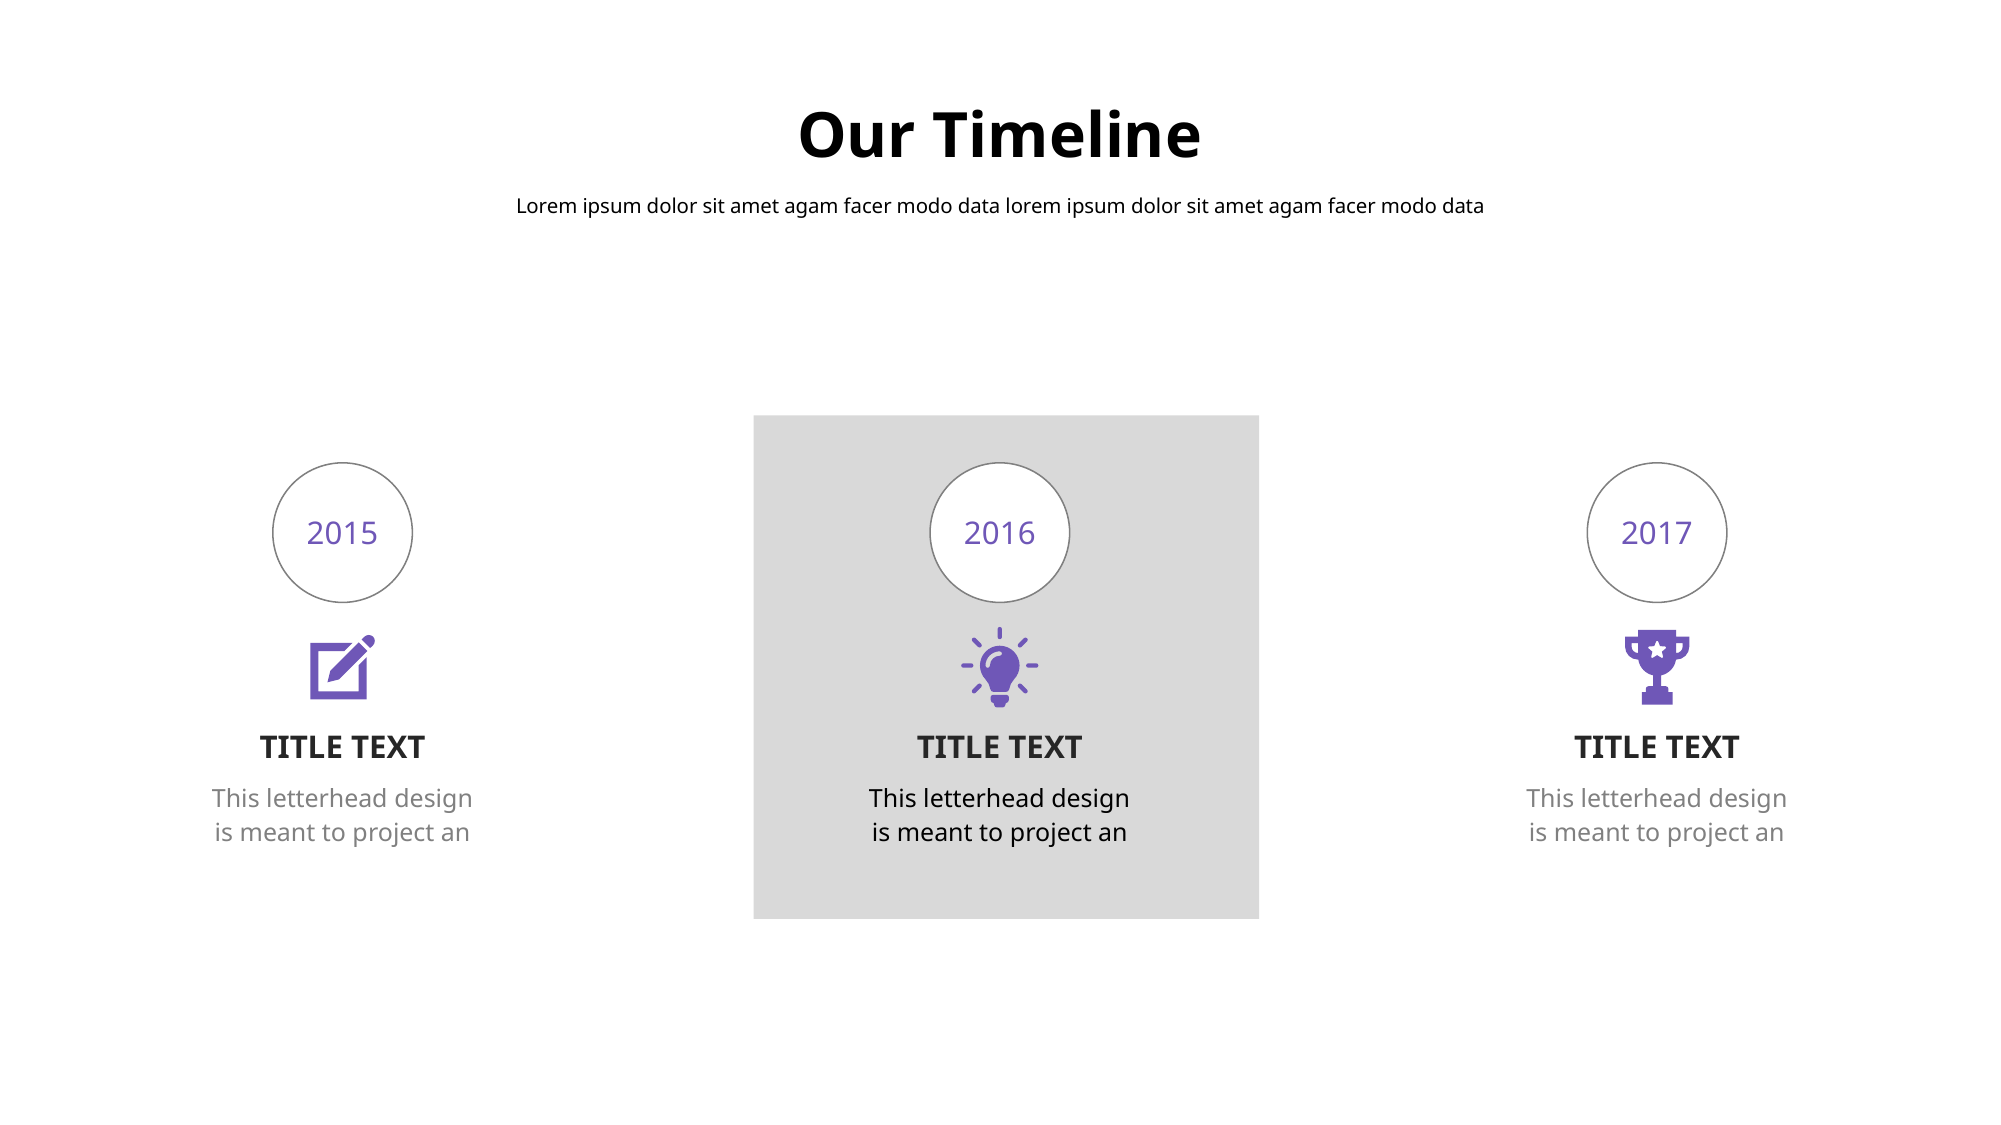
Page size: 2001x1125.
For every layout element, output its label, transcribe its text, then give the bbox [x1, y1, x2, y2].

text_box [860, 462, 1140, 848]
text_box [753, 414, 1260, 920]
text_box Our Timeline [137, 78, 1863, 186]
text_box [203, 462, 482, 848]
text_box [1517, 462, 1797, 848]
text_box Lorem ipsum dolor sit amet agam facer modo data lorem ipsum dolor sit amet agam facer modo data [137, 186, 1863, 227]
